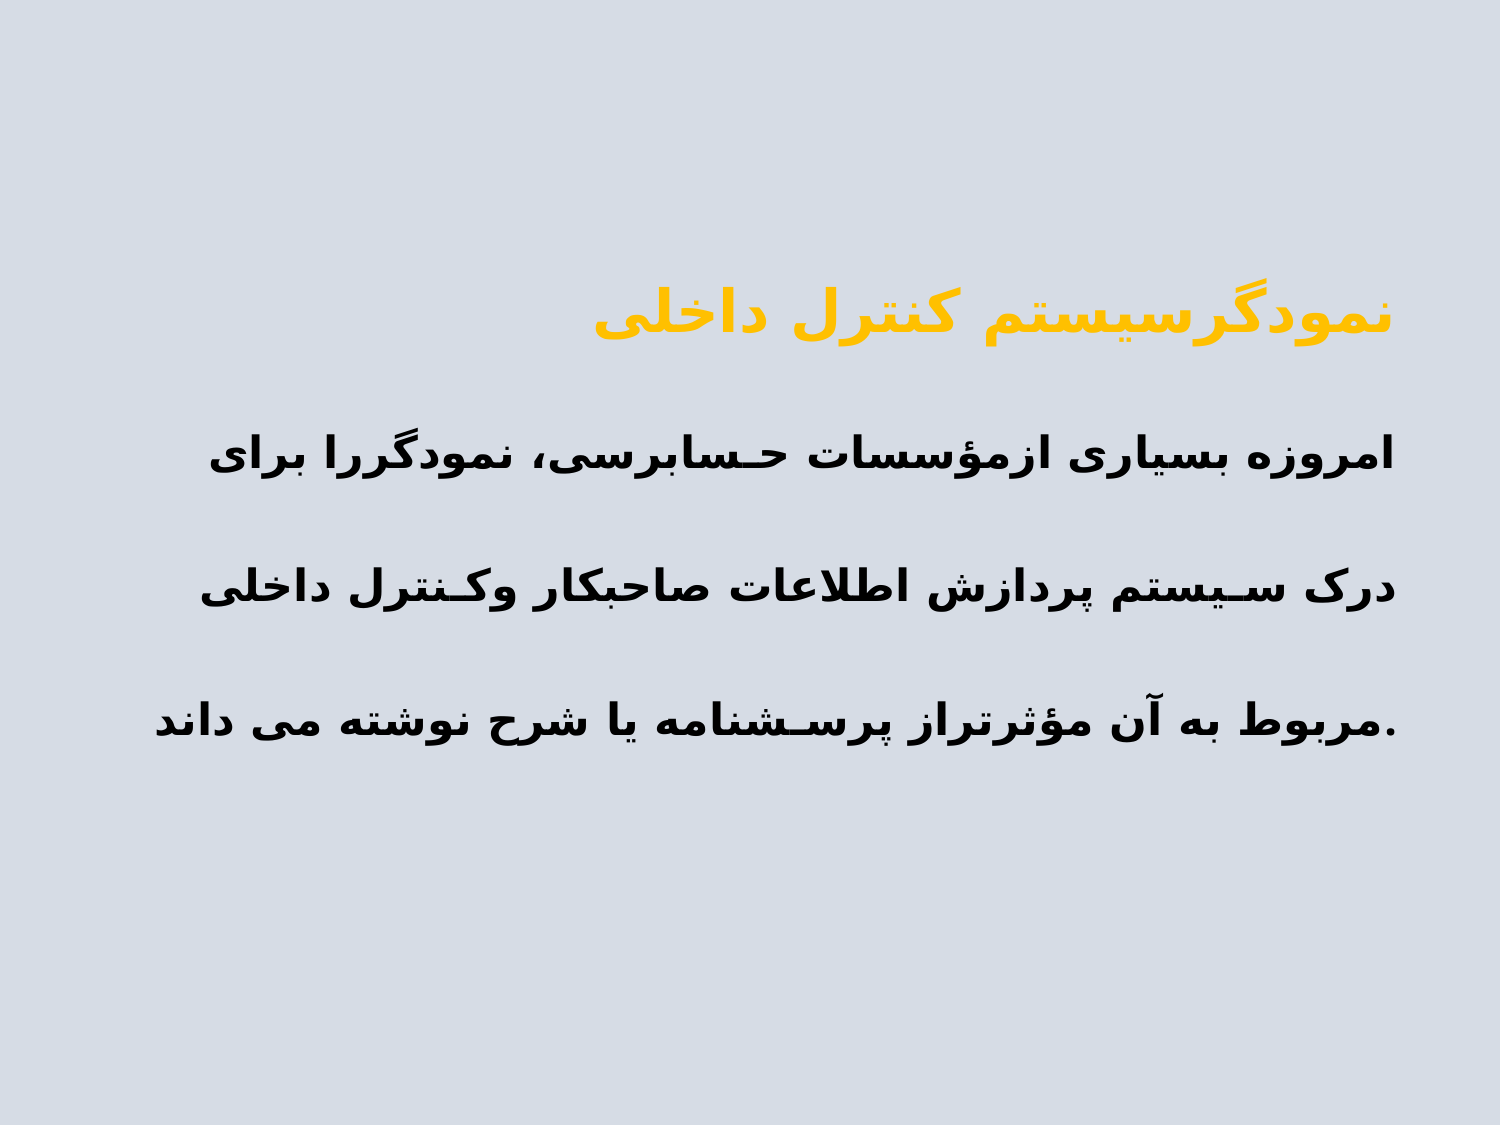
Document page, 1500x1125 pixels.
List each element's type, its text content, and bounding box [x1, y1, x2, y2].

title نمودگرسیستم کنترل داخلی امروزه بسیاری ازمؤسسات حـسابرسی، نمودگررا برای درک سـیستم پردازش اطلاعات صاحبکار وکـنترل داخلی مربوط به آن مؤثرتراز پرسـشنامه یا شرح نوشته می داند. [112, 125, 1413, 785]
